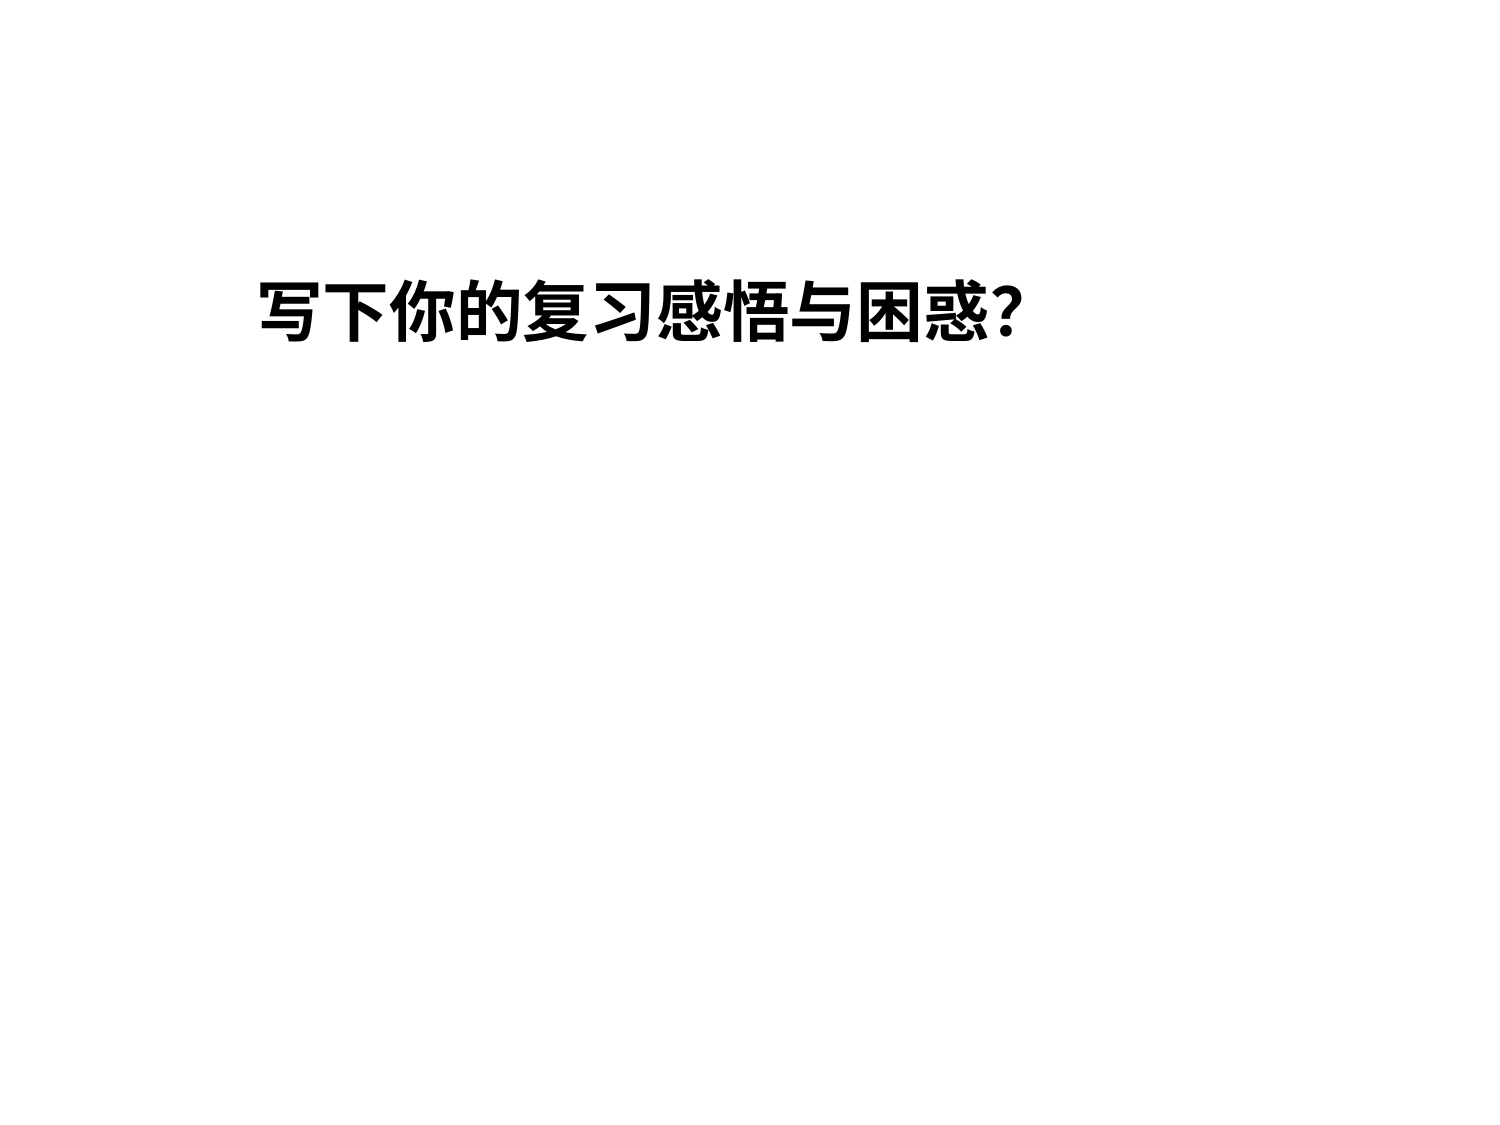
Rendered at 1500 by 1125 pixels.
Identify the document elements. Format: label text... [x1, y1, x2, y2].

list 写下你的复习感悟与困惑？ [75, 262, 1425, 1005]
